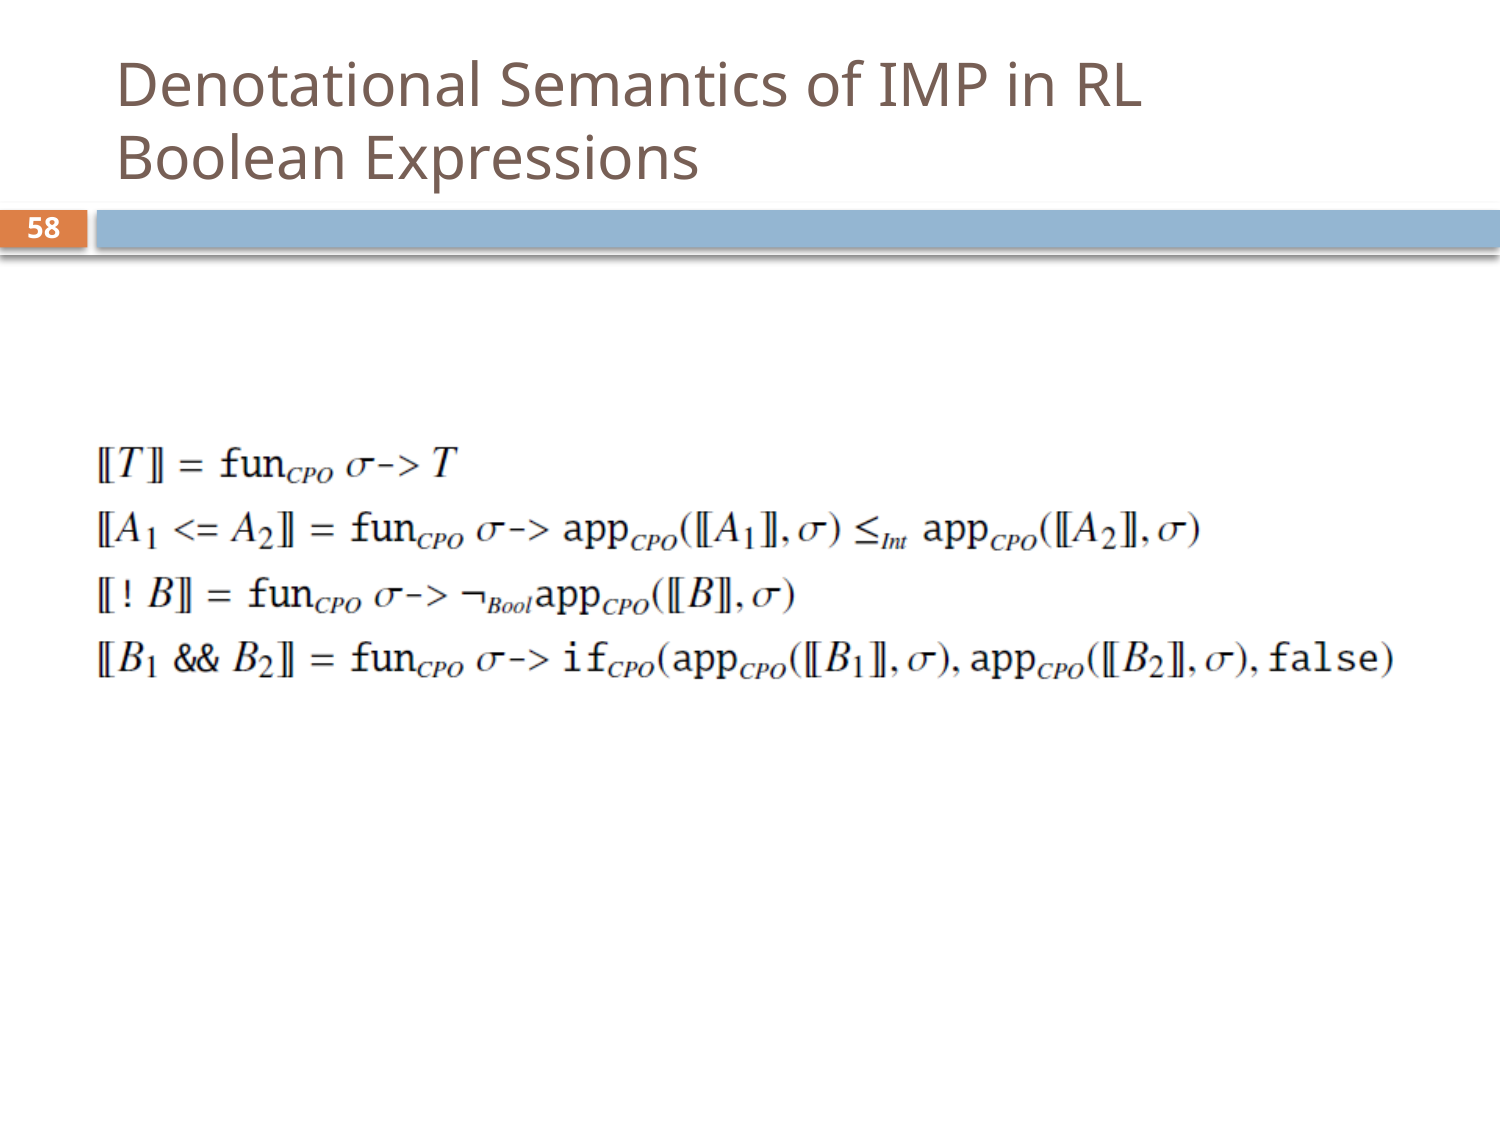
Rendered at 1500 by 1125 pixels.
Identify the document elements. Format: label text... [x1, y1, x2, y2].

slide_number 58 [0, 208, 88, 249]
picture [90, 437, 1410, 688]
title Denotational Semantics of IMP in RL Boolean Expressions [100, 37, 1438, 200]
